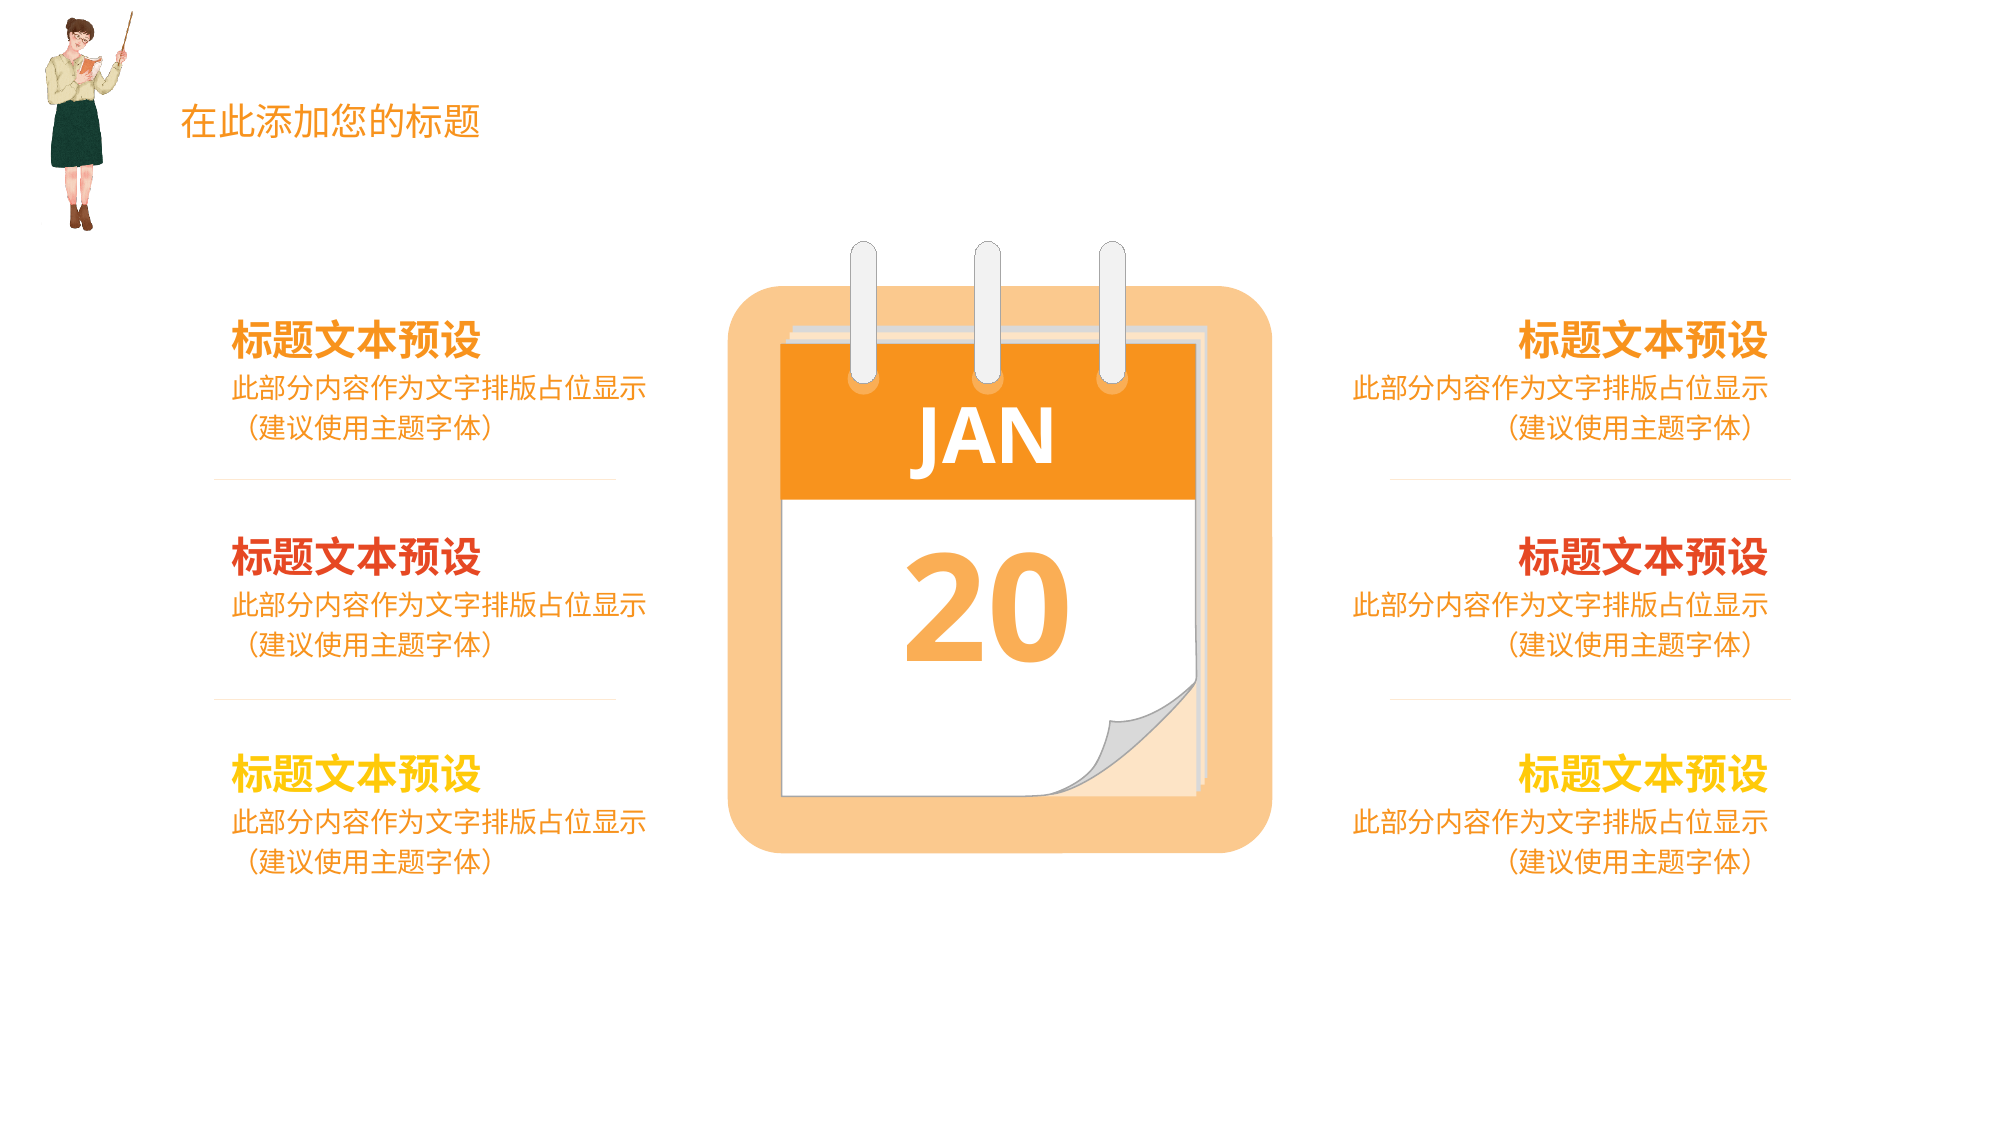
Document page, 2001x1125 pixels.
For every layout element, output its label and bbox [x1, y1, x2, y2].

text_box [727, 241, 1273, 854]
text_box [1340, 313, 1792, 882]
text_box [214, 313, 660, 882]
picture [41, 11, 133, 231]
